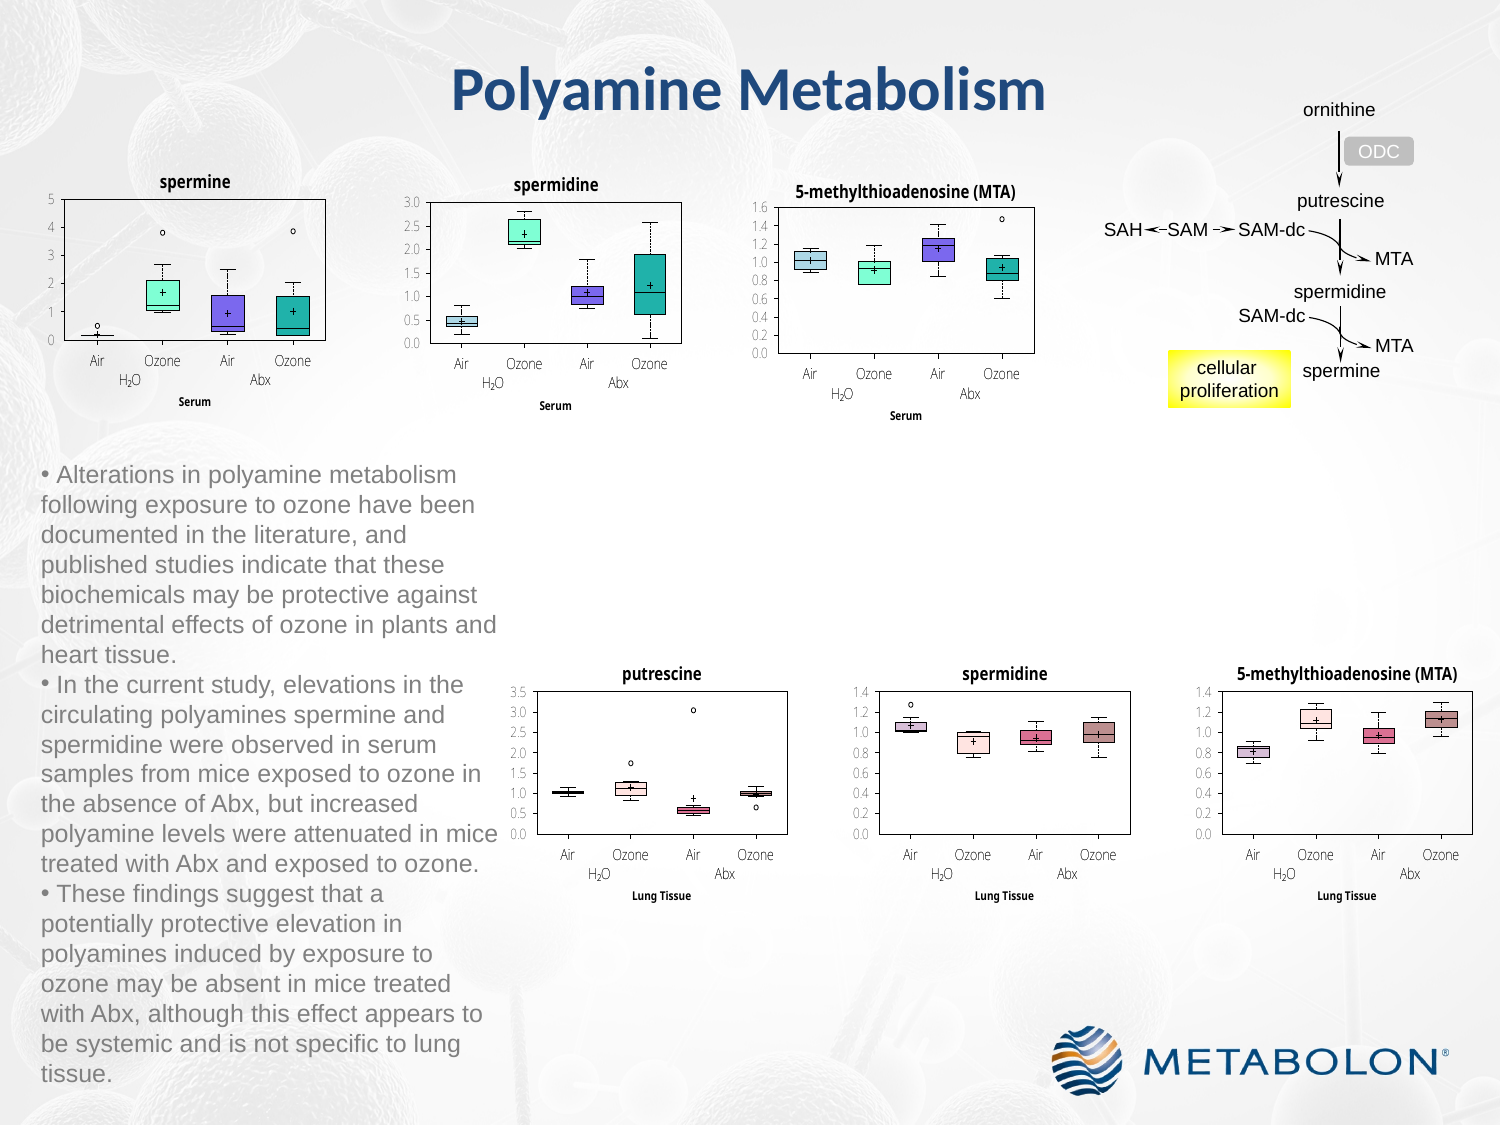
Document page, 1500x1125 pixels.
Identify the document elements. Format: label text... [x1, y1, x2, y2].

text_box Alterations in polyamine metabolism following exposure to ozone have been documented in the literature, and published studies indicate that these biochemicals may be protective against detrimental effects of ozone in plants and heart tissue. In the current study, elevations in the circulating polyamines spermine and spermidine were observed in serum samples from mice exposed to ozone in the absence of Abx, but increased polyamine levels were attenuated in mice treated with Abx and exposed to ozone. These findings suggest that a potentially protective elevation in polyamines induced by exposure to ozone may be absent in mice treated with Abx, although this effect appears to be systemic and is not specific to lung tissue. [25, 451, 516, 1095]
title Polyamine Metabolism [75, 45, 1425, 125]
picture [0, 0, 1500, 1125]
